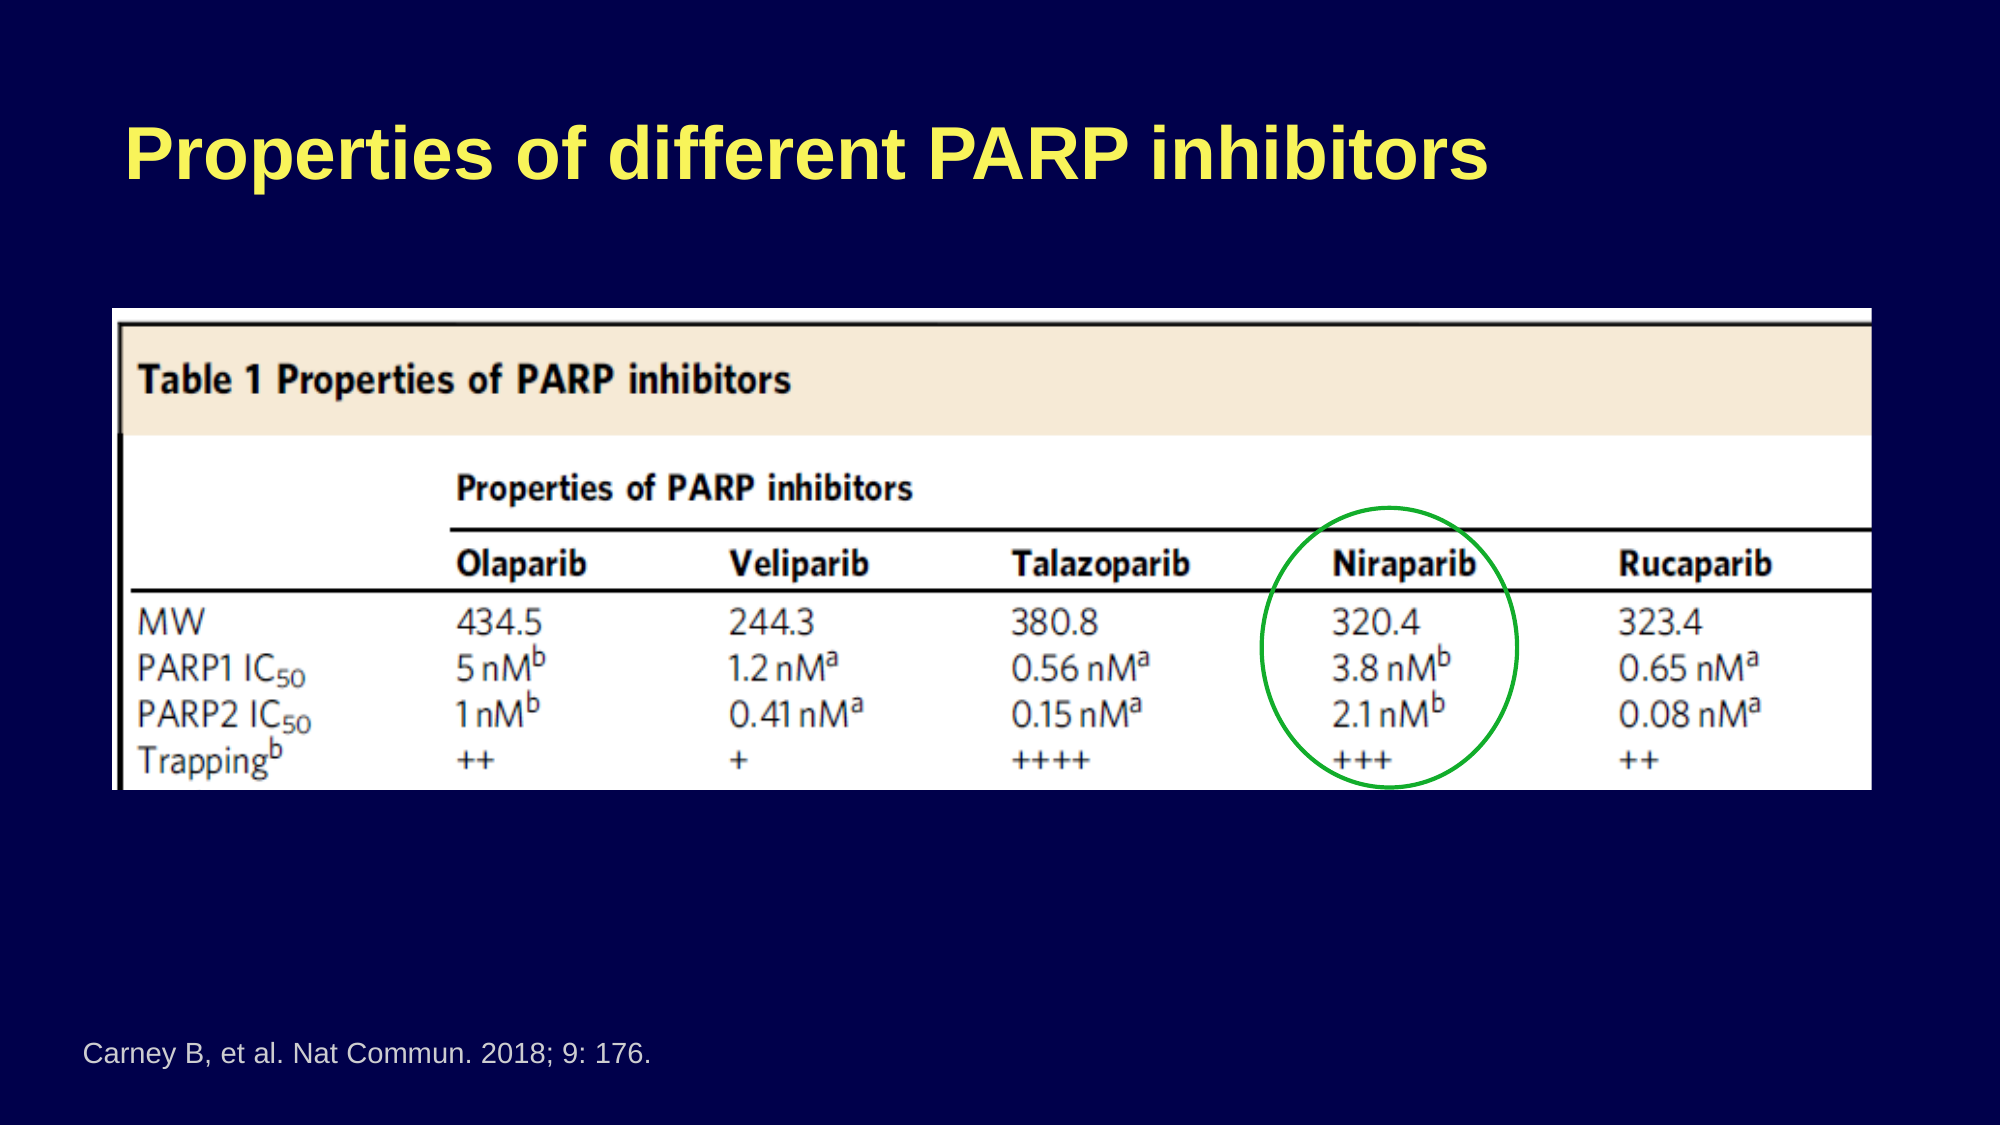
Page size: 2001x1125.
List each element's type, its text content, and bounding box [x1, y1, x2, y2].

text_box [111, 308, 1872, 790]
text_box Carney B, et al. Nat Commun. 2018; 9: 176. [67, 1027, 1382, 1077]
title Properties of different PARP inhibitors [109, 59, 1893, 241]
